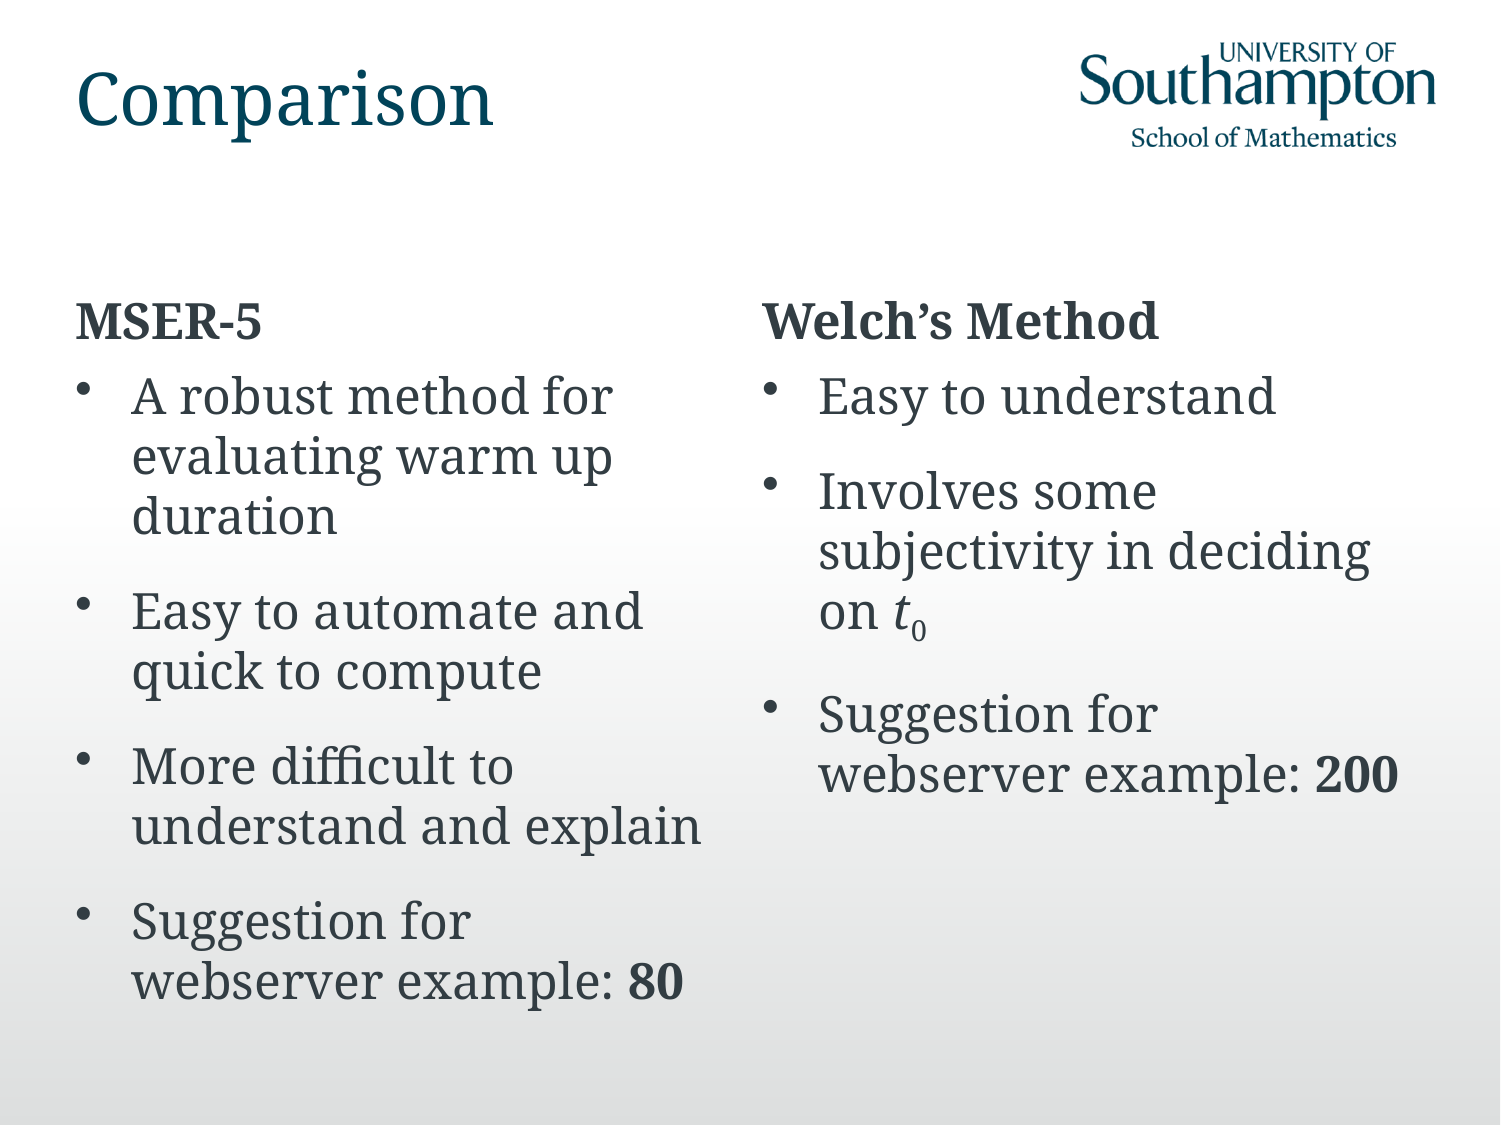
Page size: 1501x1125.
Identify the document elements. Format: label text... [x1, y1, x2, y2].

list Welch’s Method [762, 251, 1426, 356]
list Easy to understand Involves some subjectivity in deciding on t0 Suggestion for webserver example: 200 [762, 356, 1426, 1005]
picture [1296, 42, 1301, 51]
title Comparison [75, 45, 1080, 233]
picture [1080, 42, 1436, 147]
list MSER-5 [75, 251, 738, 356]
list A robust method for evaluating warm up duration Easy to automate and quick to compute More difficult to understand and explain Suggestion for webserver example: 80 [75, 356, 738, 1005]
